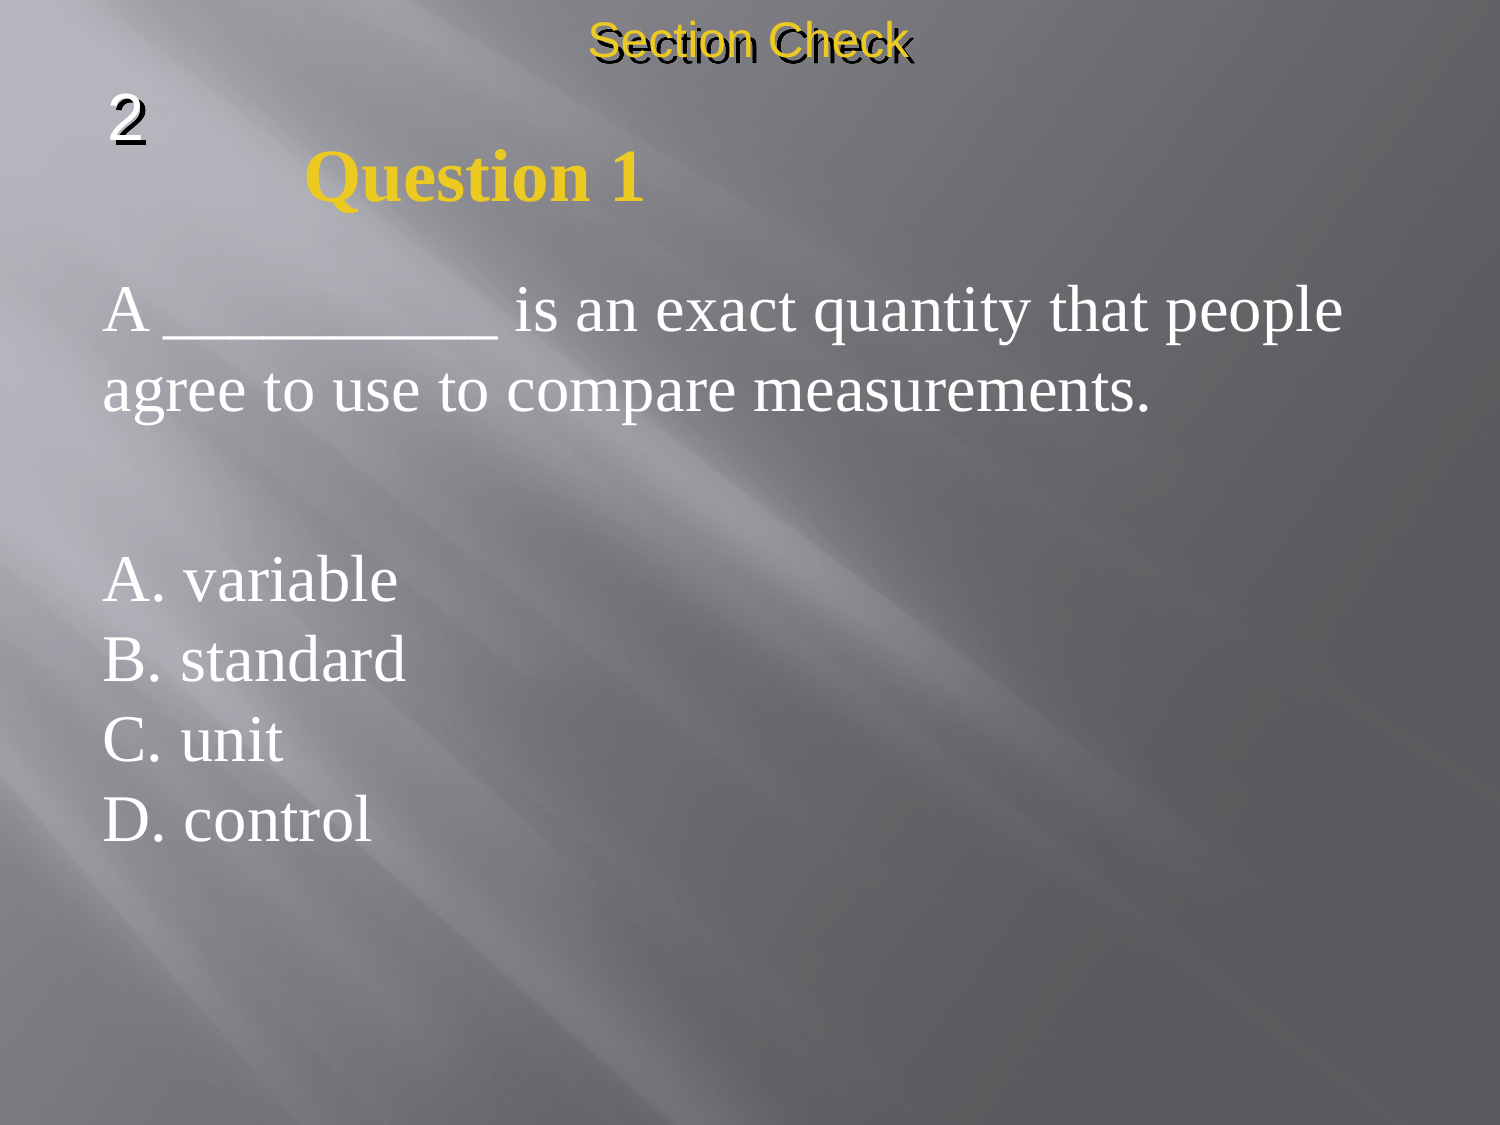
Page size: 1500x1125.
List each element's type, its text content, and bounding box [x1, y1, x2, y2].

text_box A. variable B. standard C. unit D. control [87, 527, 500, 863]
text_box Question 1 [288, 128, 663, 225]
text_box 2 [93, 66, 160, 162]
text_box A __________ is an exact quantity that people agree to use to compare measurements. [87, 257, 1425, 433]
text_box Section Check [572, 0, 925, 75]
